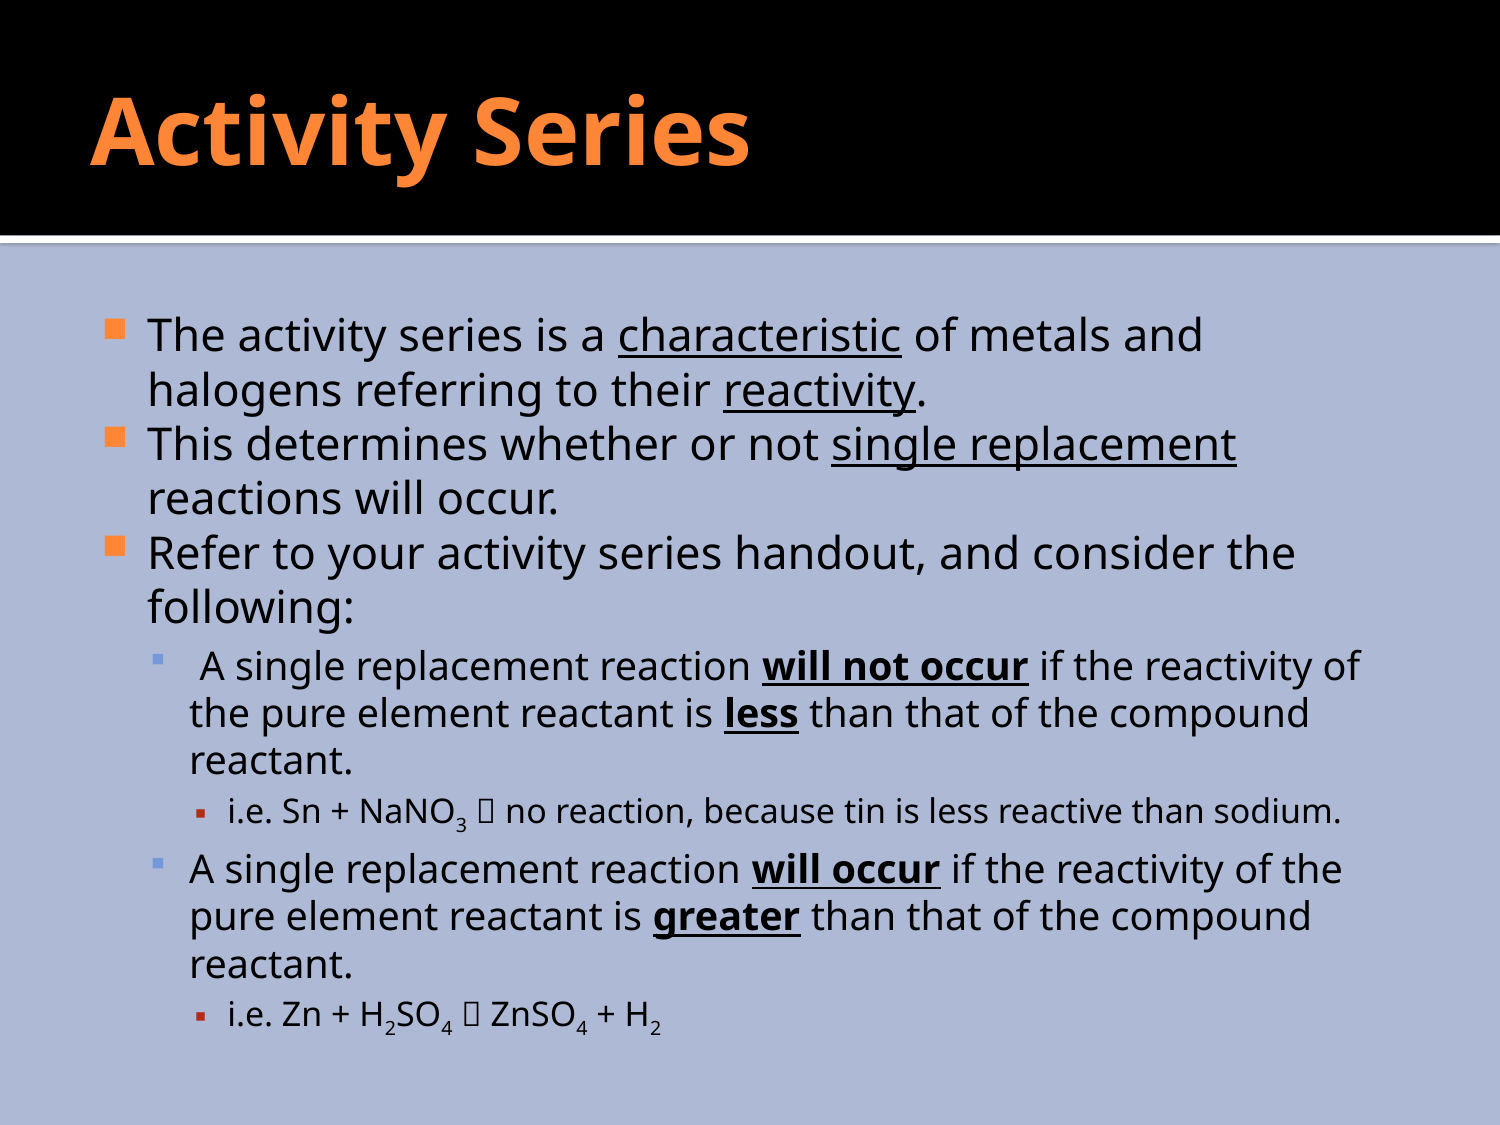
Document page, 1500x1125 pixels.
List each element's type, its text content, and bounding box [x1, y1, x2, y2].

list The activity series is a characteristic of metals and halogens referring to their reactivity. This determines whether or not single replacement reactions will occur. Refer to your activity series handout, and consider the following: A single replacement reaction will not occur if the reactivity of the pure element reactant is less than that of the compound reactant. i.e. Sn + NaNO3  no reaction, because tin is less reactive than sodium. A single replacement reaction will occur if the reactivity of the pure element reactant is greater than that of the compound reactant. i.e. Zn + H2SO4  ZnSO4 + H2 [75, 291, 1425, 1050]
title Activity Series [75, 25, 1425, 231]
